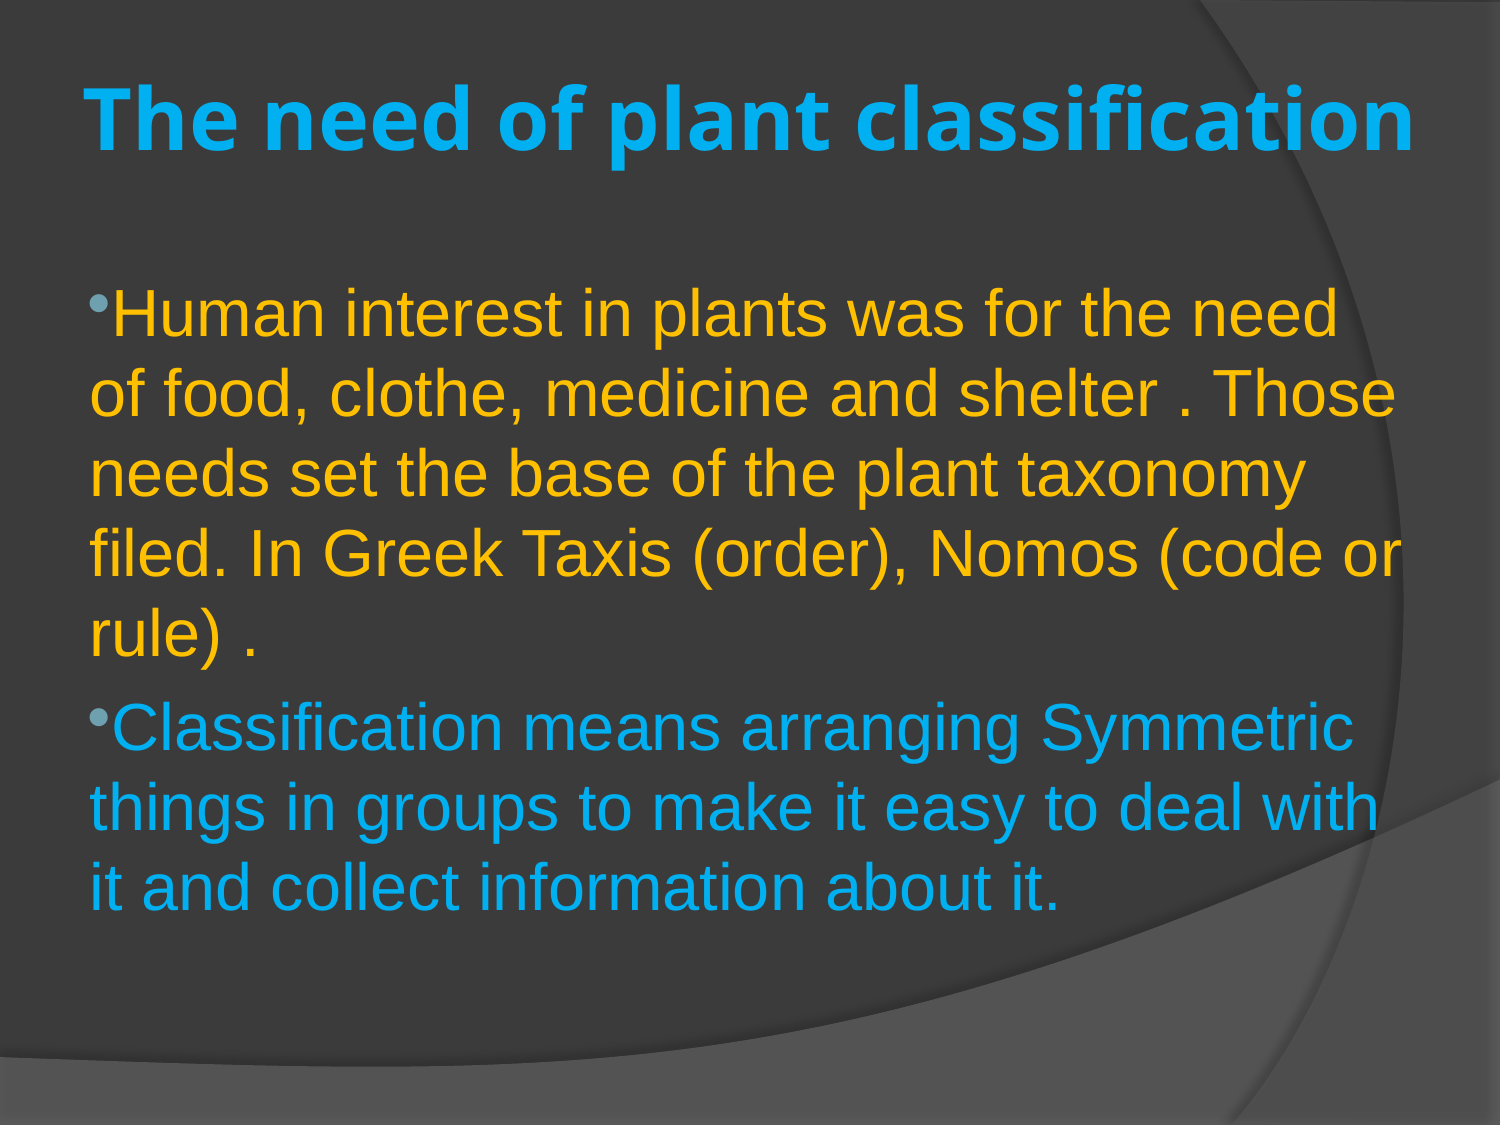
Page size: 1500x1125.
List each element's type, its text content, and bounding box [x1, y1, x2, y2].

list Human interest in plants was for the need of food, clothe, medicine and shelter . Those needs set the base of the plant taxonomy filed. In Greek Taxis (order), Nomos (code or rule) . Classification means arranging Symmetric things in groups to make it easy to deal with it and collect information about it. [75, 262, 1425, 1005]
title The need of plant classification [75, 45, 1425, 188]
